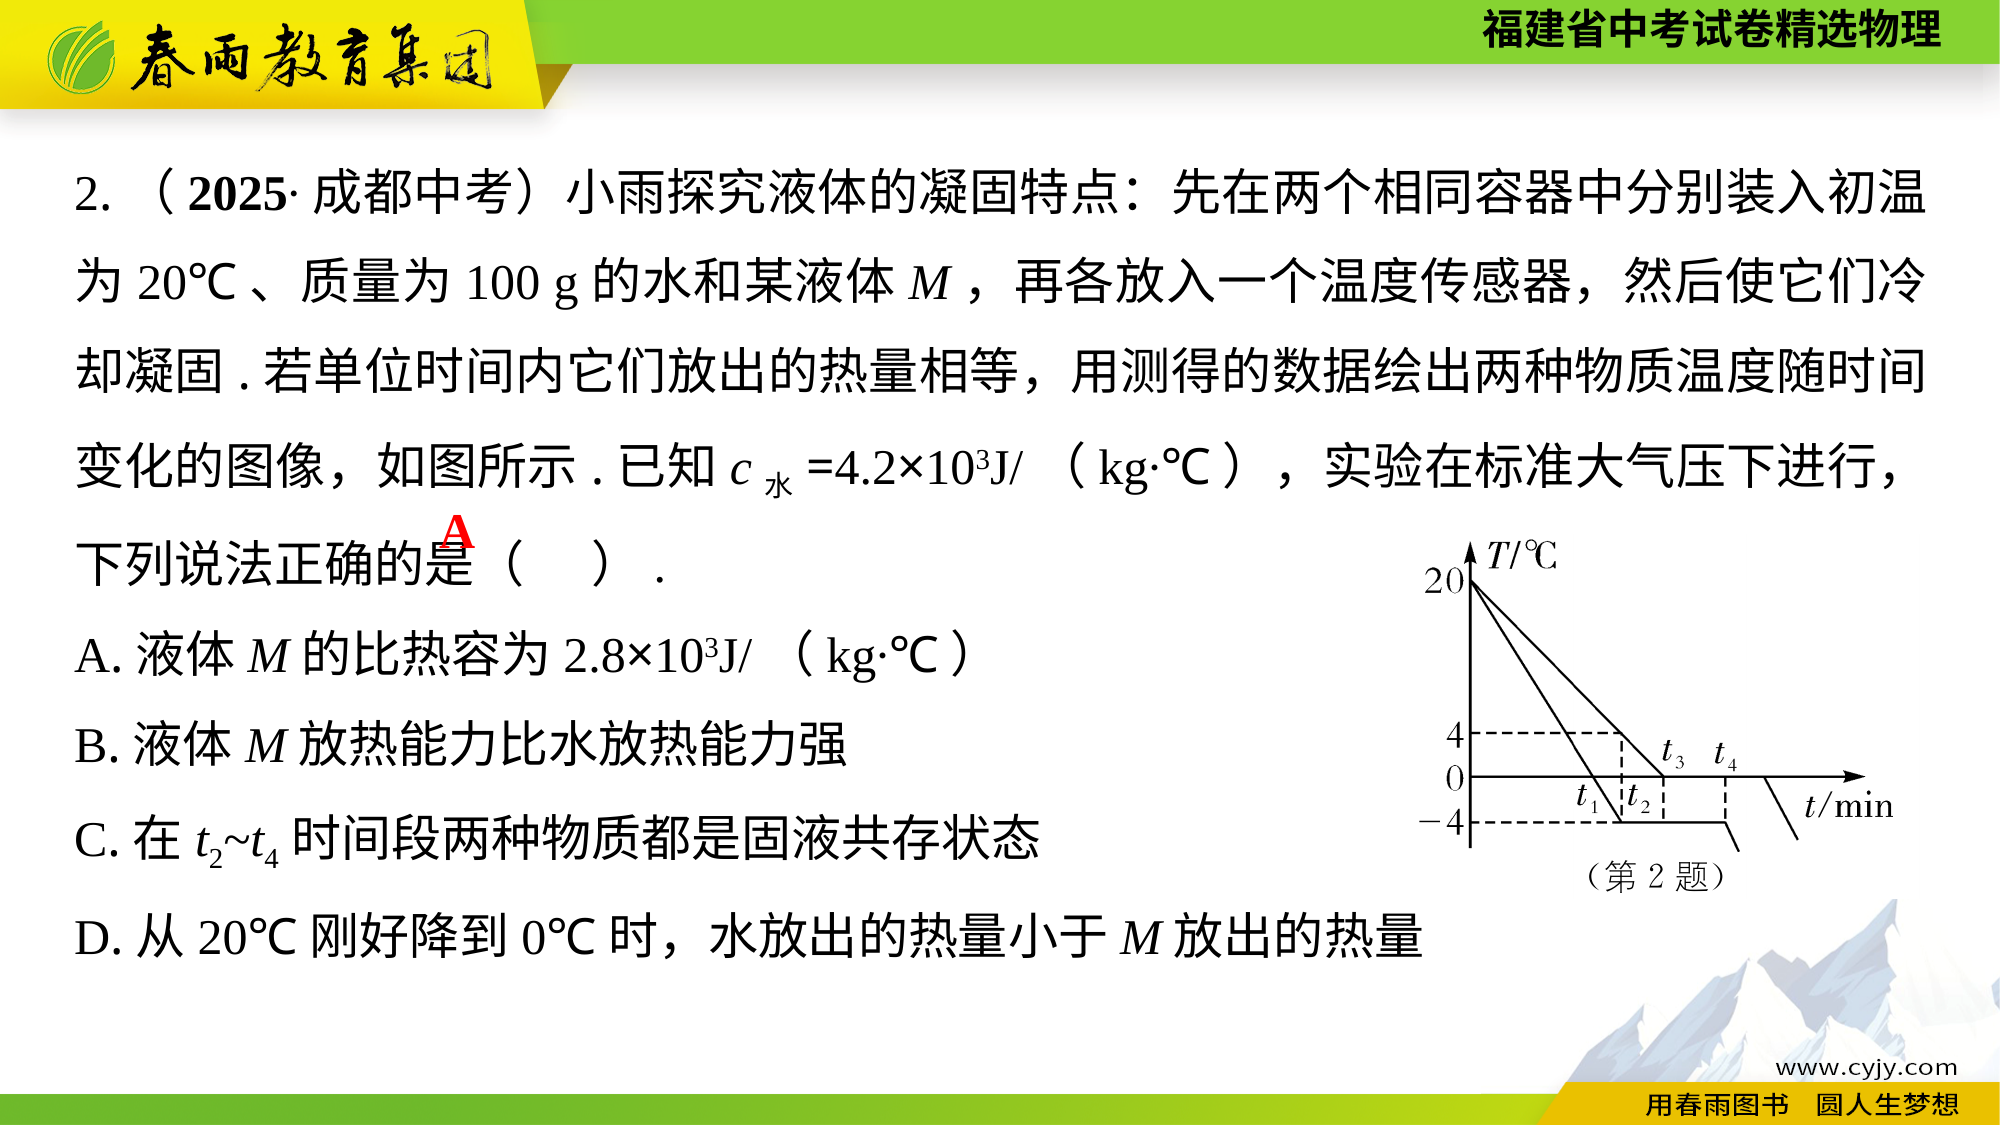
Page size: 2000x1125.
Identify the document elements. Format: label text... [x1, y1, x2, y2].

picture [0, 0, 2000, 1125]
text_box A [424, 491, 491, 567]
list 2.（2025∙成都中考）小雨探究液体的凝固特点：先在两个相同容器中分别装入初温为20℃、质量为100 g的水和某液体M，再各放入一个温度传感器，然后使它们冷却凝固.若单位时间内它们放出的热量相等，用测得的数据绘出两种物质温度随时间变化的图像，如图所示.已知c水=4.2×103J/（kg∙℃），实验在标准大气压下进行，下列说法正确的是（ ）. A.液体M的比热容为2.8×103J/（kg∙℃） B.液体M放热能力比水放热能力强 C.在t2~t4时间段两种物质都是固液共存状态 D.从20℃刚好降到0℃时，水放出的热量小于M放出的热量 [59, 122, 1944, 956]
